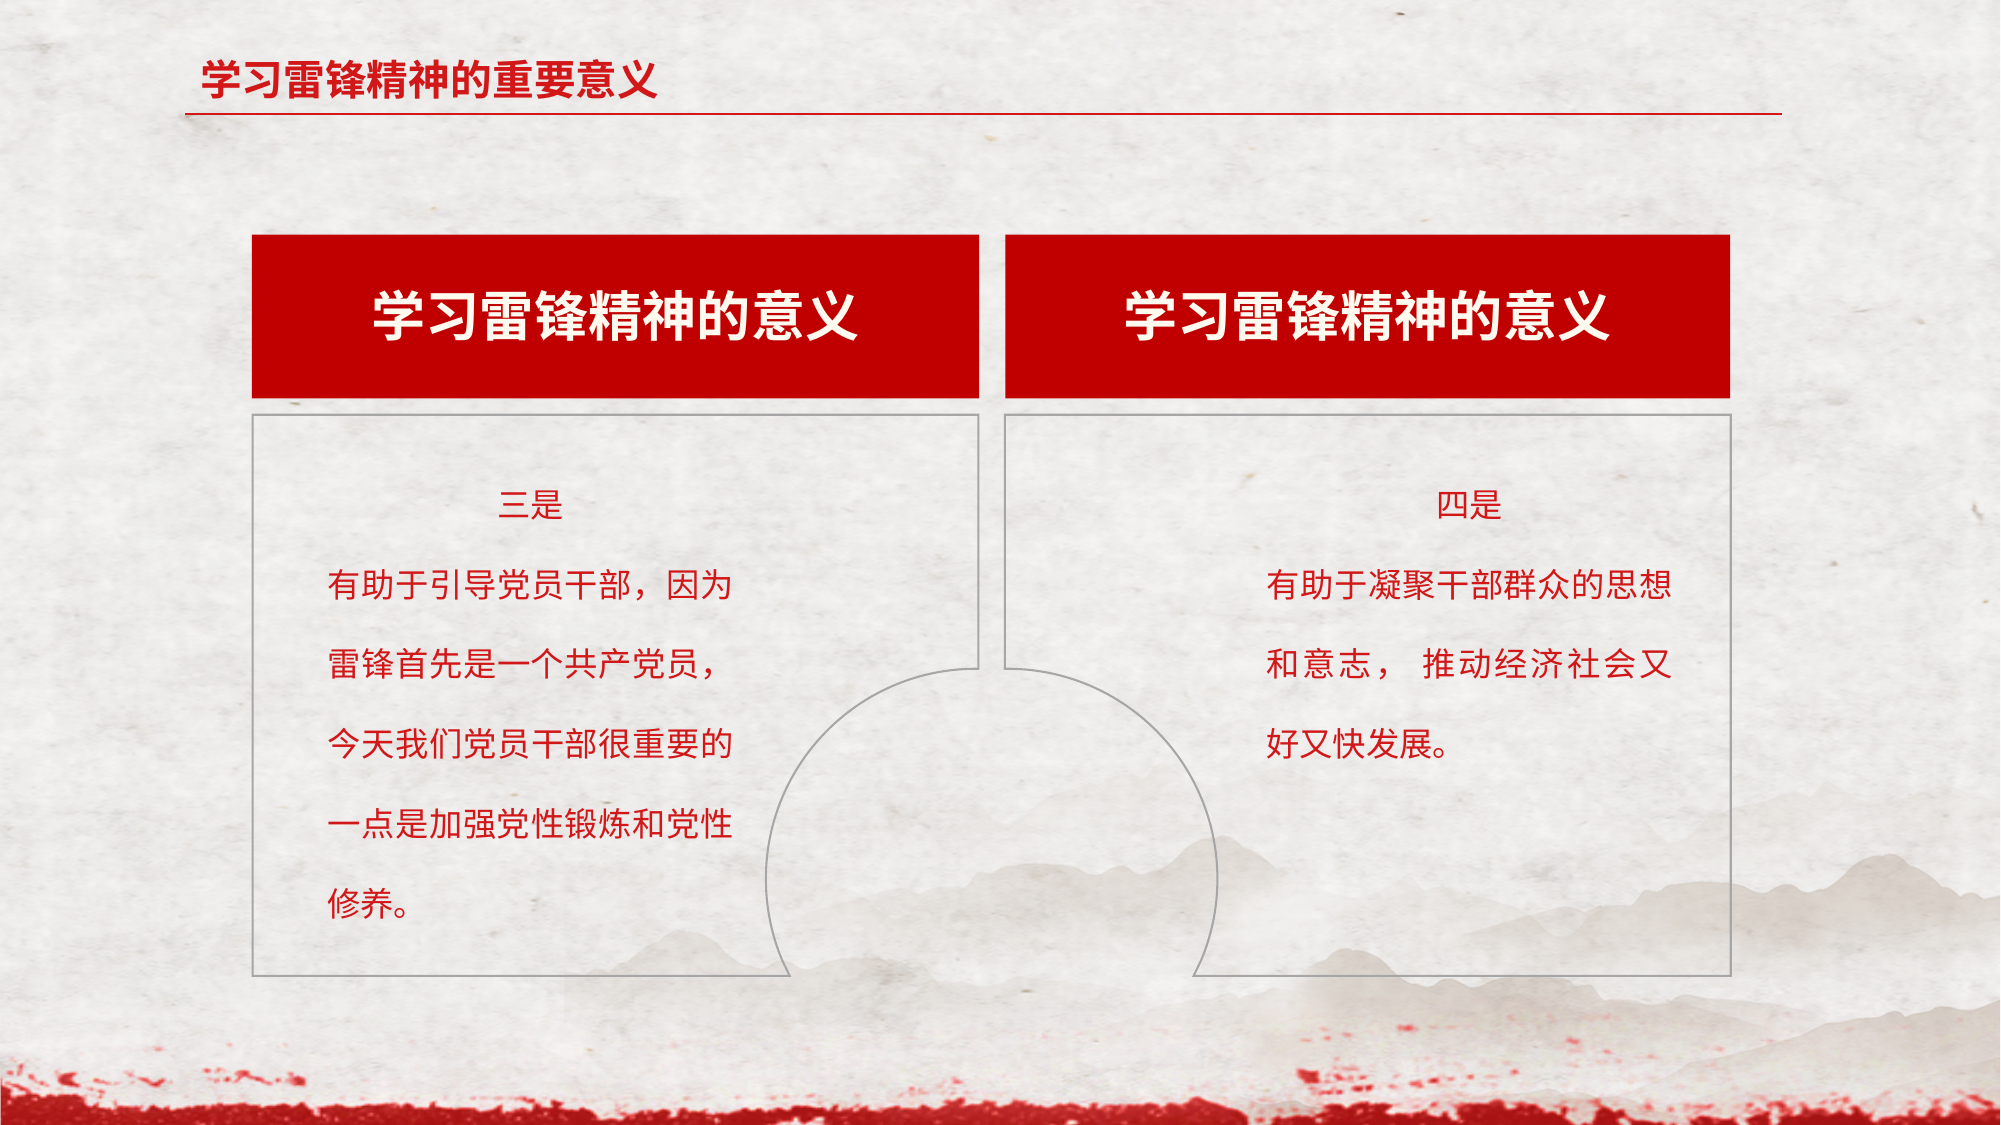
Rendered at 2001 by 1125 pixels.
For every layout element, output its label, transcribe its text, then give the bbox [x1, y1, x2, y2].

text_box [251, 234, 980, 399]
text_box [1004, 414, 1731, 976]
text_box 学习雷锋精神的重要意义 [185, 30, 752, 111]
picture [0, 0, 2001, 1125]
text_box 学习雷锋精神的意义 [275, 274, 956, 355]
text_box [1005, 234, 1731, 399]
text_box [252, 414, 979, 976]
text_box 学习雷锋精神的意义 [1027, 274, 1709, 355]
text_box 四是 有助于凝聚干部群众的思想和意志， 推动经济社会又好又快发展。 [1251, 436, 1688, 771]
text_box 三是 有助于引导党员干部，因为雷锋首先是一个共产党员，今天我们党员干部很重要的一点是加强党性锻炼和党性修养。 [312, 436, 749, 931]
